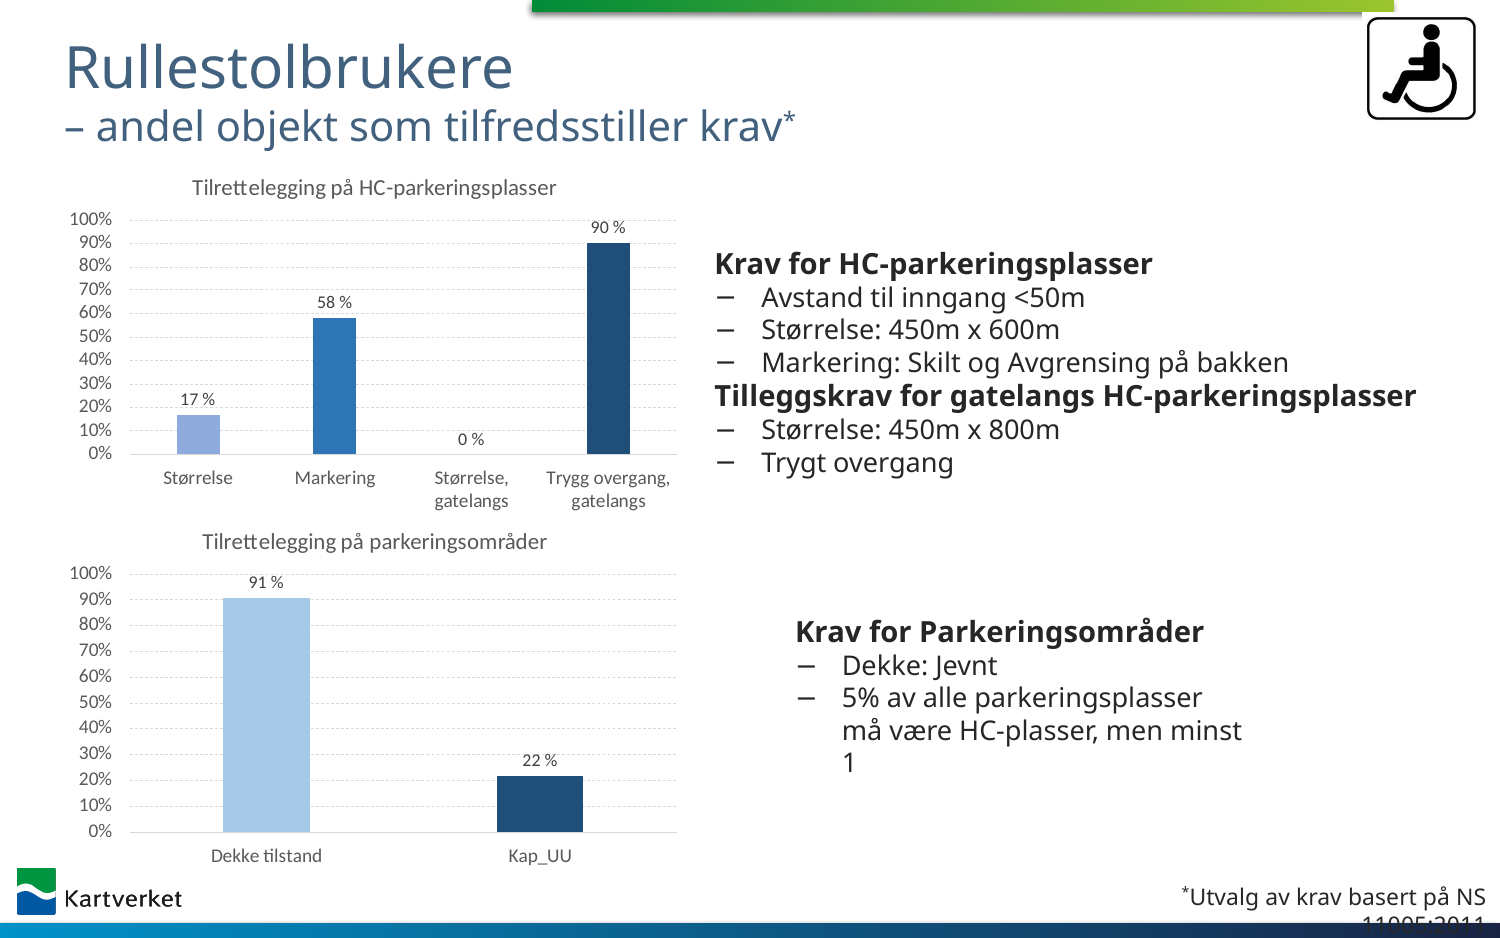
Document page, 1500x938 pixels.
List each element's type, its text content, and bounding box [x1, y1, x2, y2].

picture [1362, 12, 1481, 126]
picture [62, 520, 688, 874]
picture [62, 166, 688, 519]
text_box Rullestolbrukere – andel objekt som tilfredsstiller krav* [49, 25, 1431, 158]
text_box Krav for Parkeringsområder Dekke: Jevnt 5% av alle parkeringsplasser må være HC-plasser, men minst 1 [780, 605, 1261, 786]
text_box *Utvalg av krav basert på NS 11005:2011 [1068, 873, 1500, 938]
text_box Krav for HC-parkeringsplasser Avstand til inngang <50m Størrelse: 450m x 600m Markering: Skilt og Avgrensing på bakken Tilleggskrav for gatelangs HC-parkeringsplasser Størrelse: 450m x 800m Trygt overgang [699, 237, 1433, 485]
